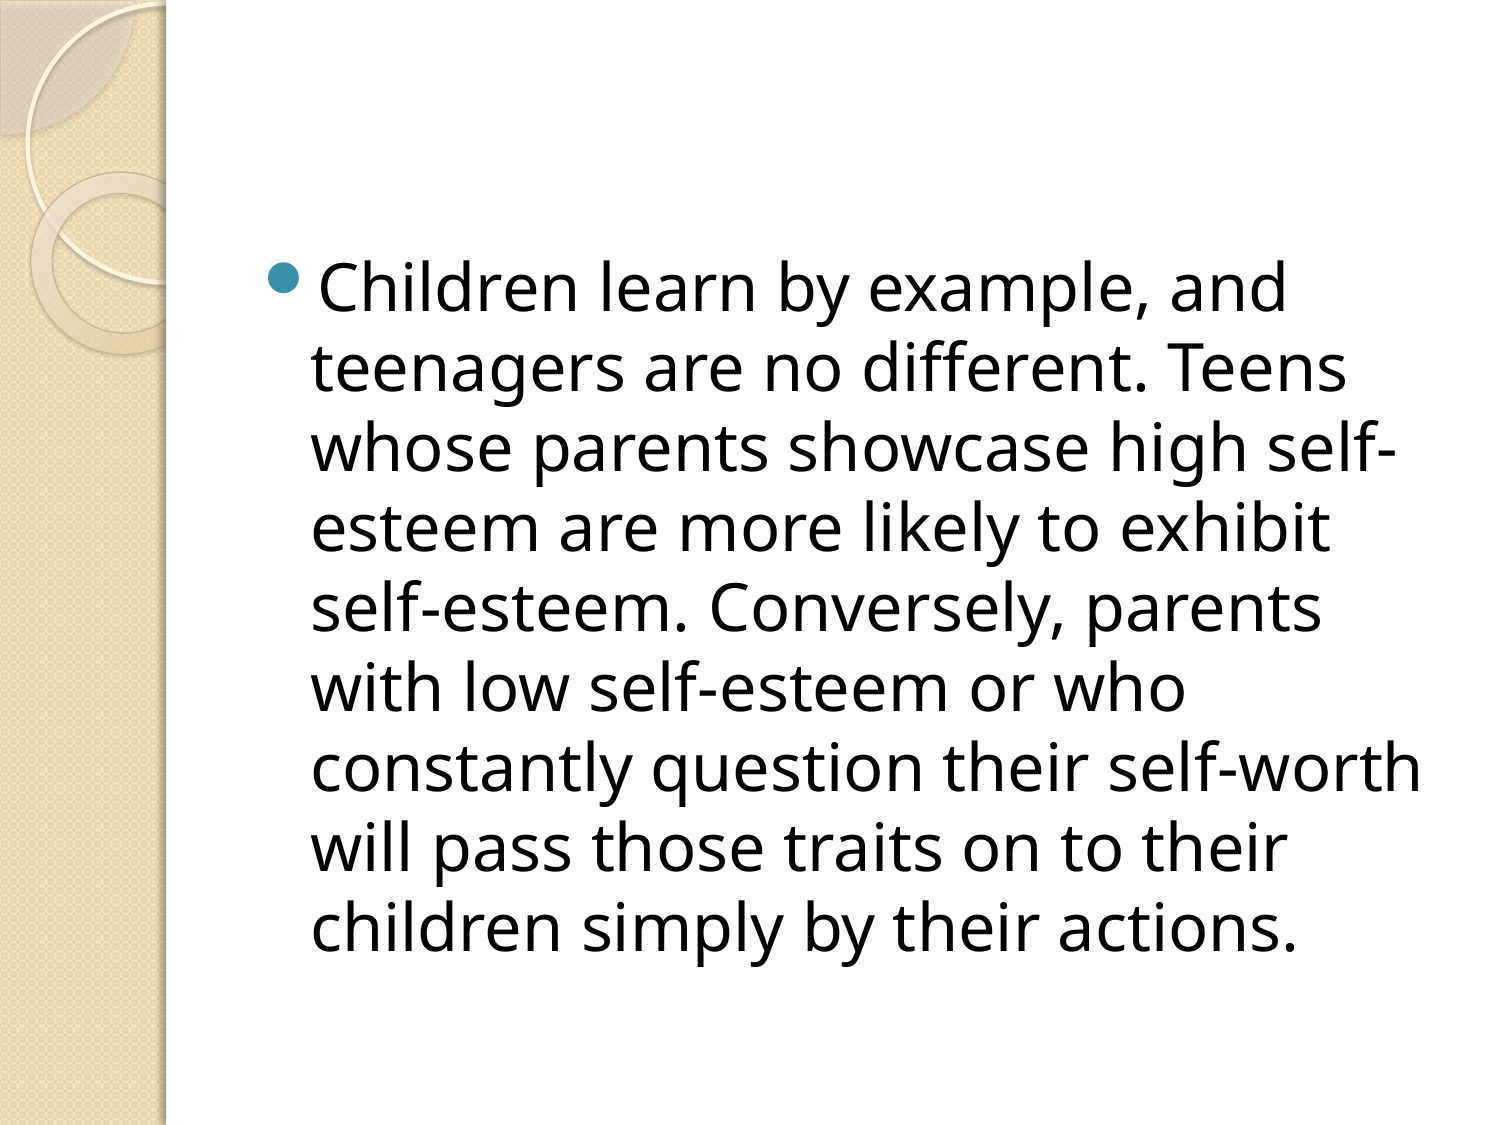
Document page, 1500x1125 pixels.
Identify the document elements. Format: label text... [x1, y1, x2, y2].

list Children learn by example, and teenagers are no different. Teens whose parents showcase high self-esteem are more likely to exhibit self-esteem. Conversely, parents with low self-esteem or who constantly question their self-worth will pass those traits on to their children simply by their actions. [235, 237, 1466, 1025]
